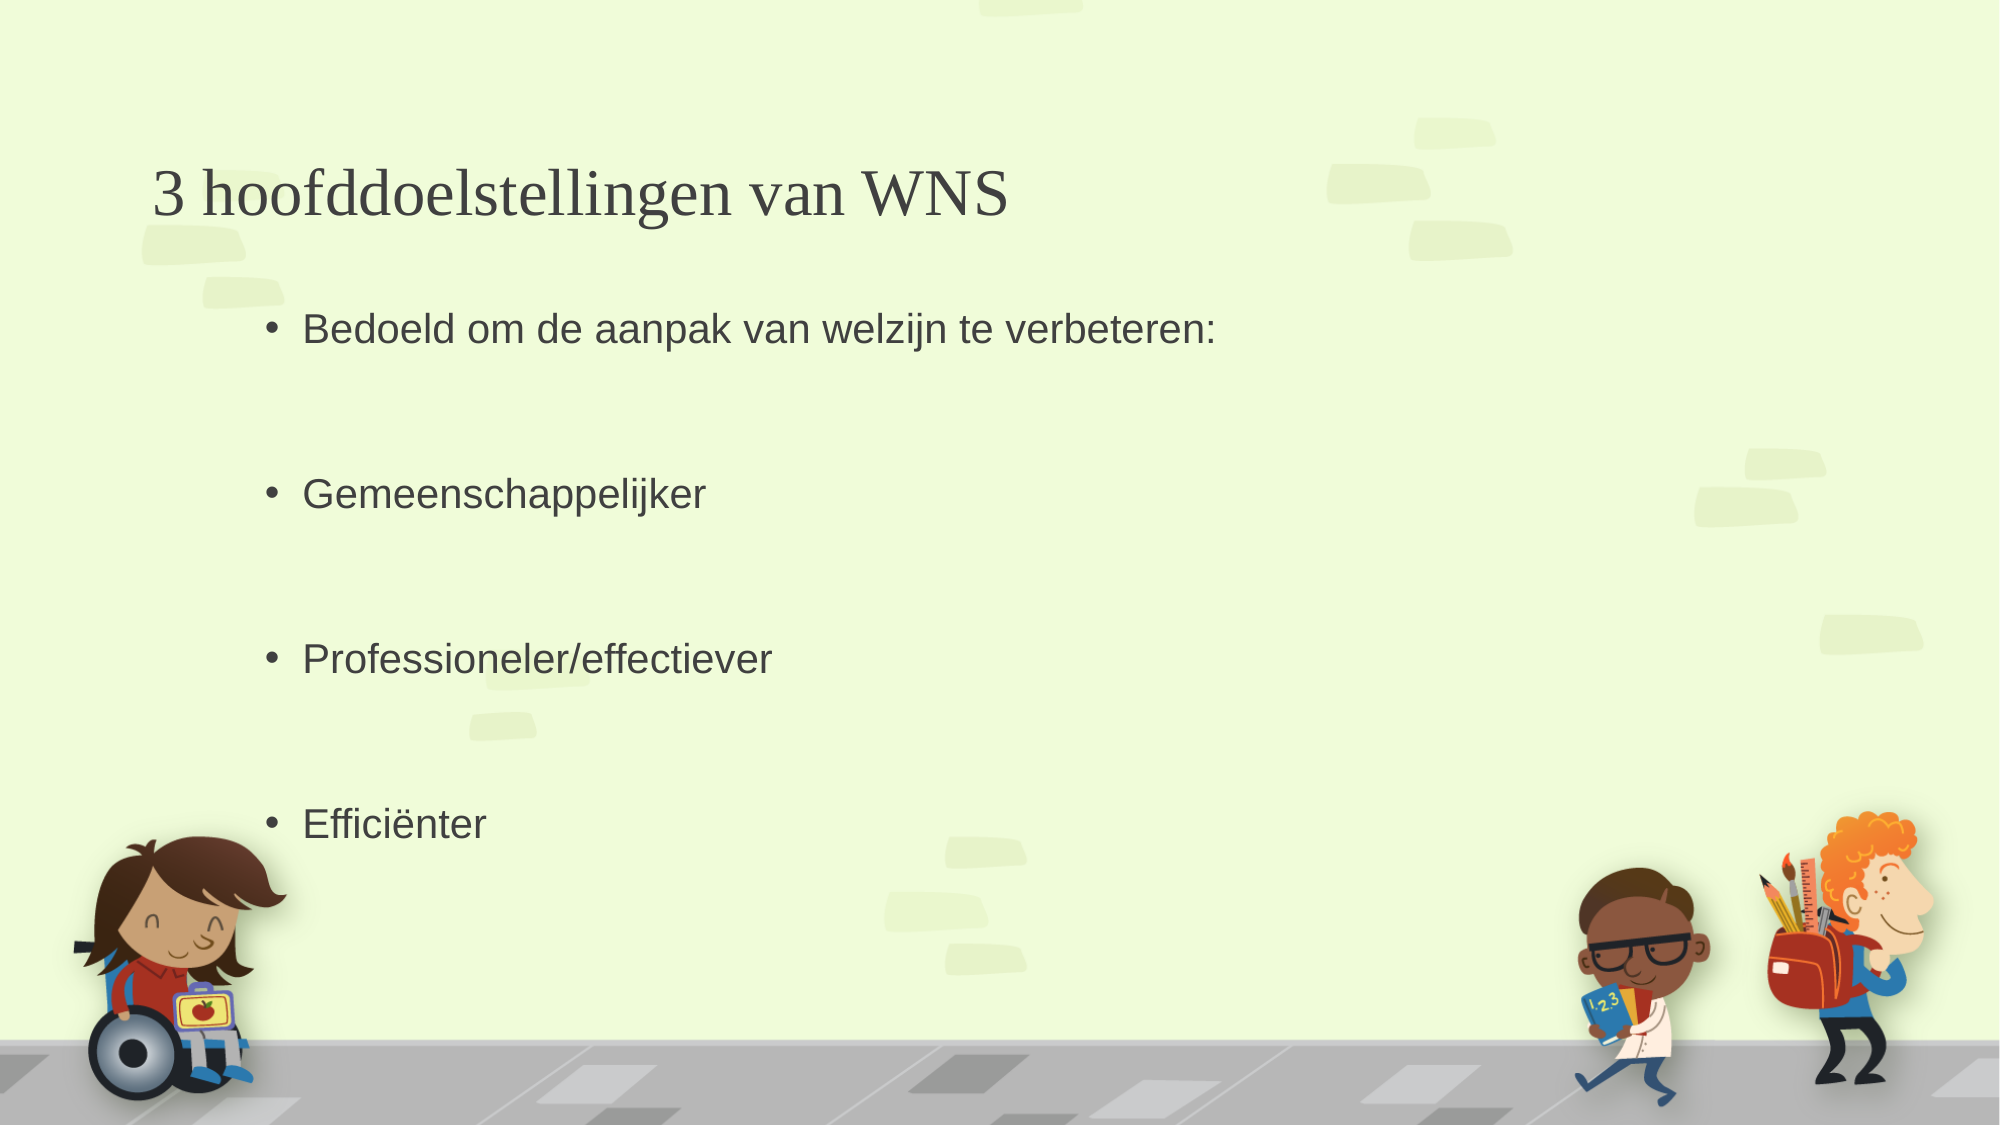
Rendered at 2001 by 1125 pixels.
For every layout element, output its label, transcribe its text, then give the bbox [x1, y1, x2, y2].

list Bedoeld om de aanpak van welzijn te verbeteren: Gemeenschappelijker Professioneler/effectiever Efficiënter [249, 299, 1750, 870]
title 3 hoofddoelstellingen van WNS [137, 59, 1750, 238]
picture [0, 0, 2000, 1125]
